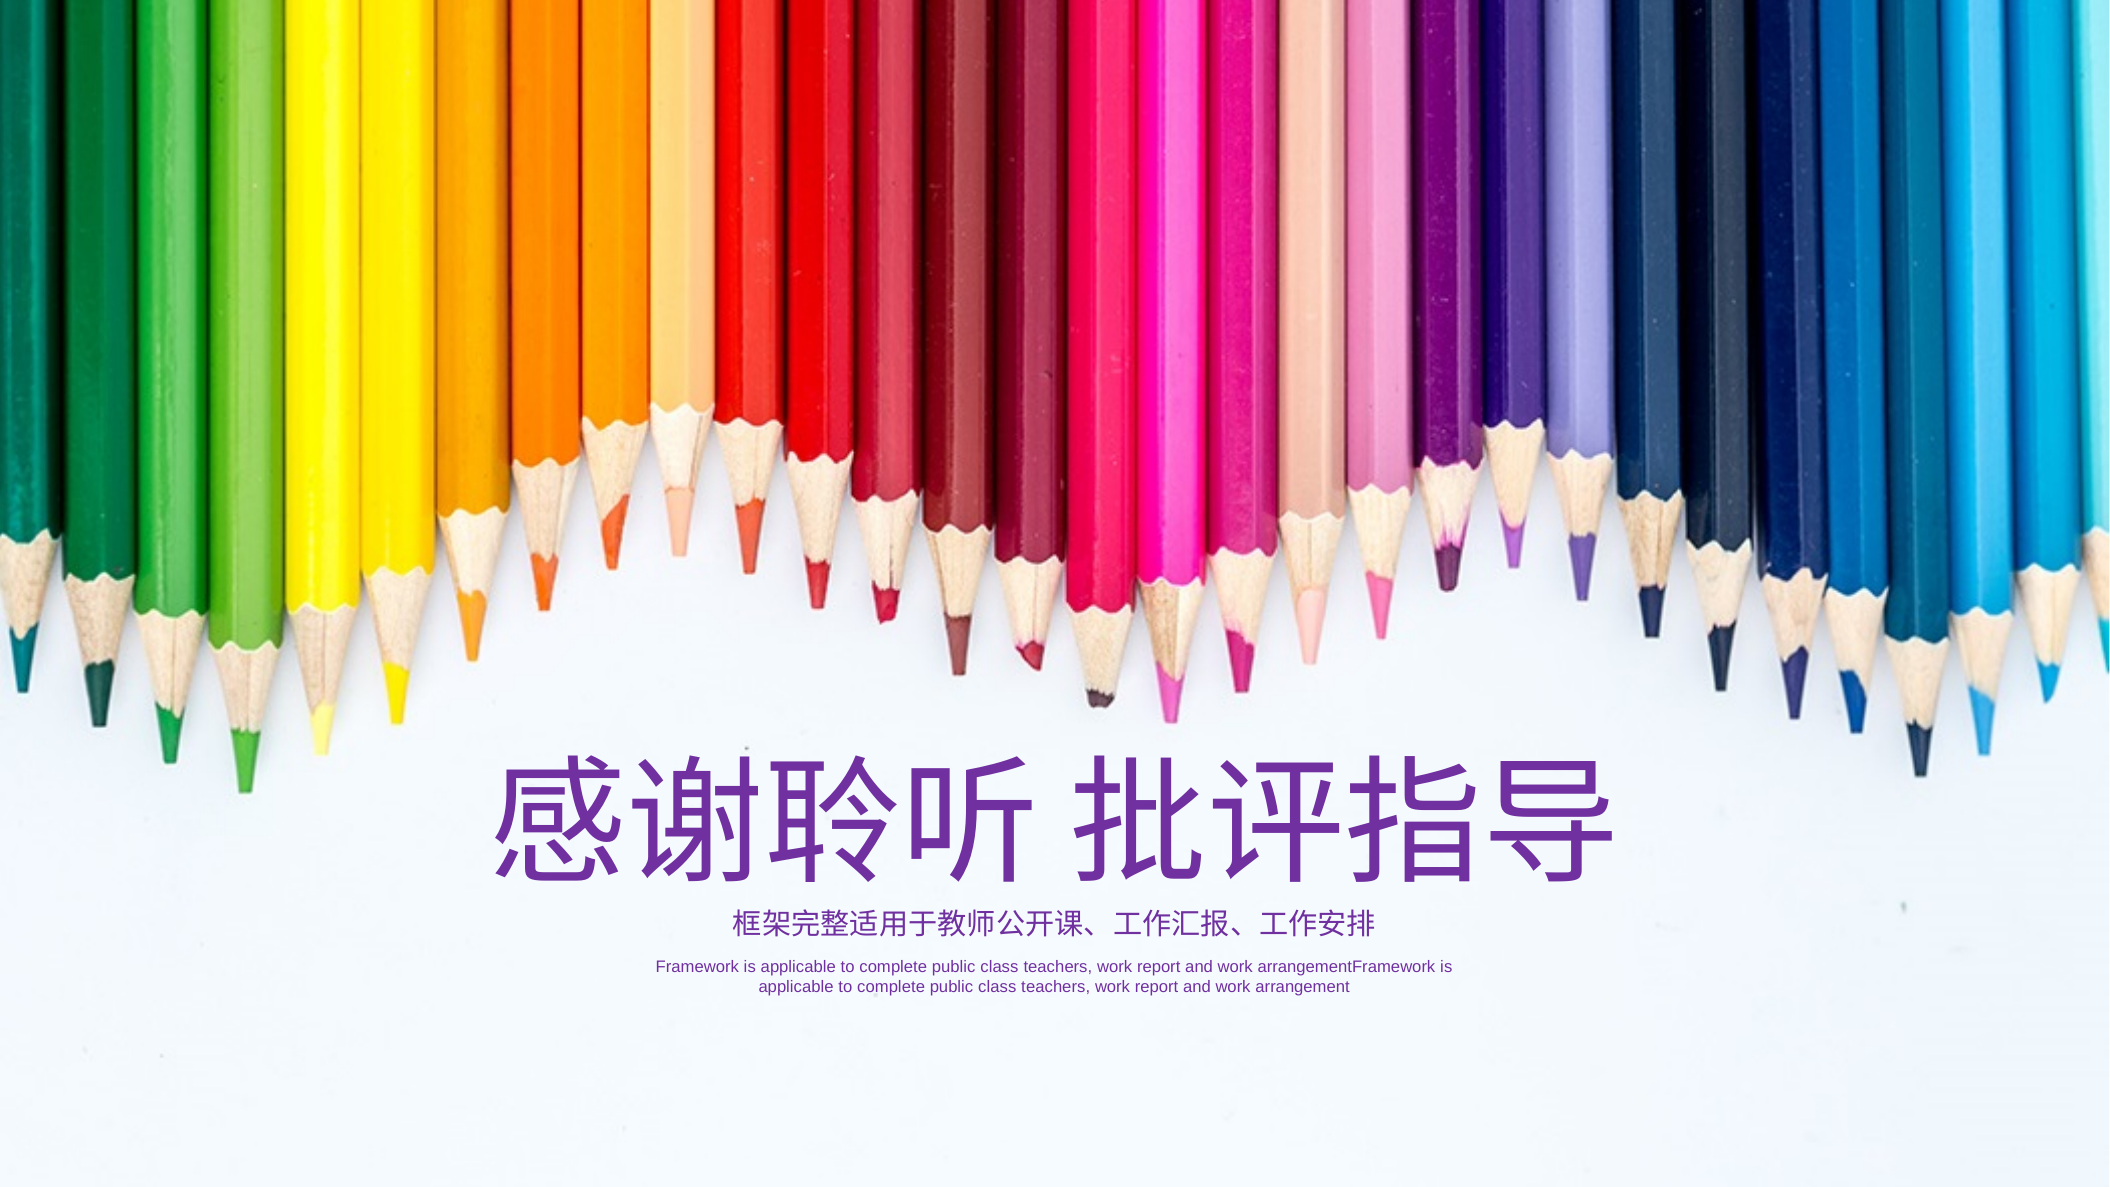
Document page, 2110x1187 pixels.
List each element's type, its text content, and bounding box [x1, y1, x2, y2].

text_box Framework is applicable to complete public class teachers, work report and work arrangementFramework is applicable to complete public class teachers, work report and work arrangement [639, 948, 1470, 1003]
text_box 感谢聆听 批评指导 [436, 726, 1673, 906]
text_box 框架完整适用于教师公开课、工作汇报、工作安排 [615, 897, 1494, 948]
text_box [0, 0, 2110, 1187]
